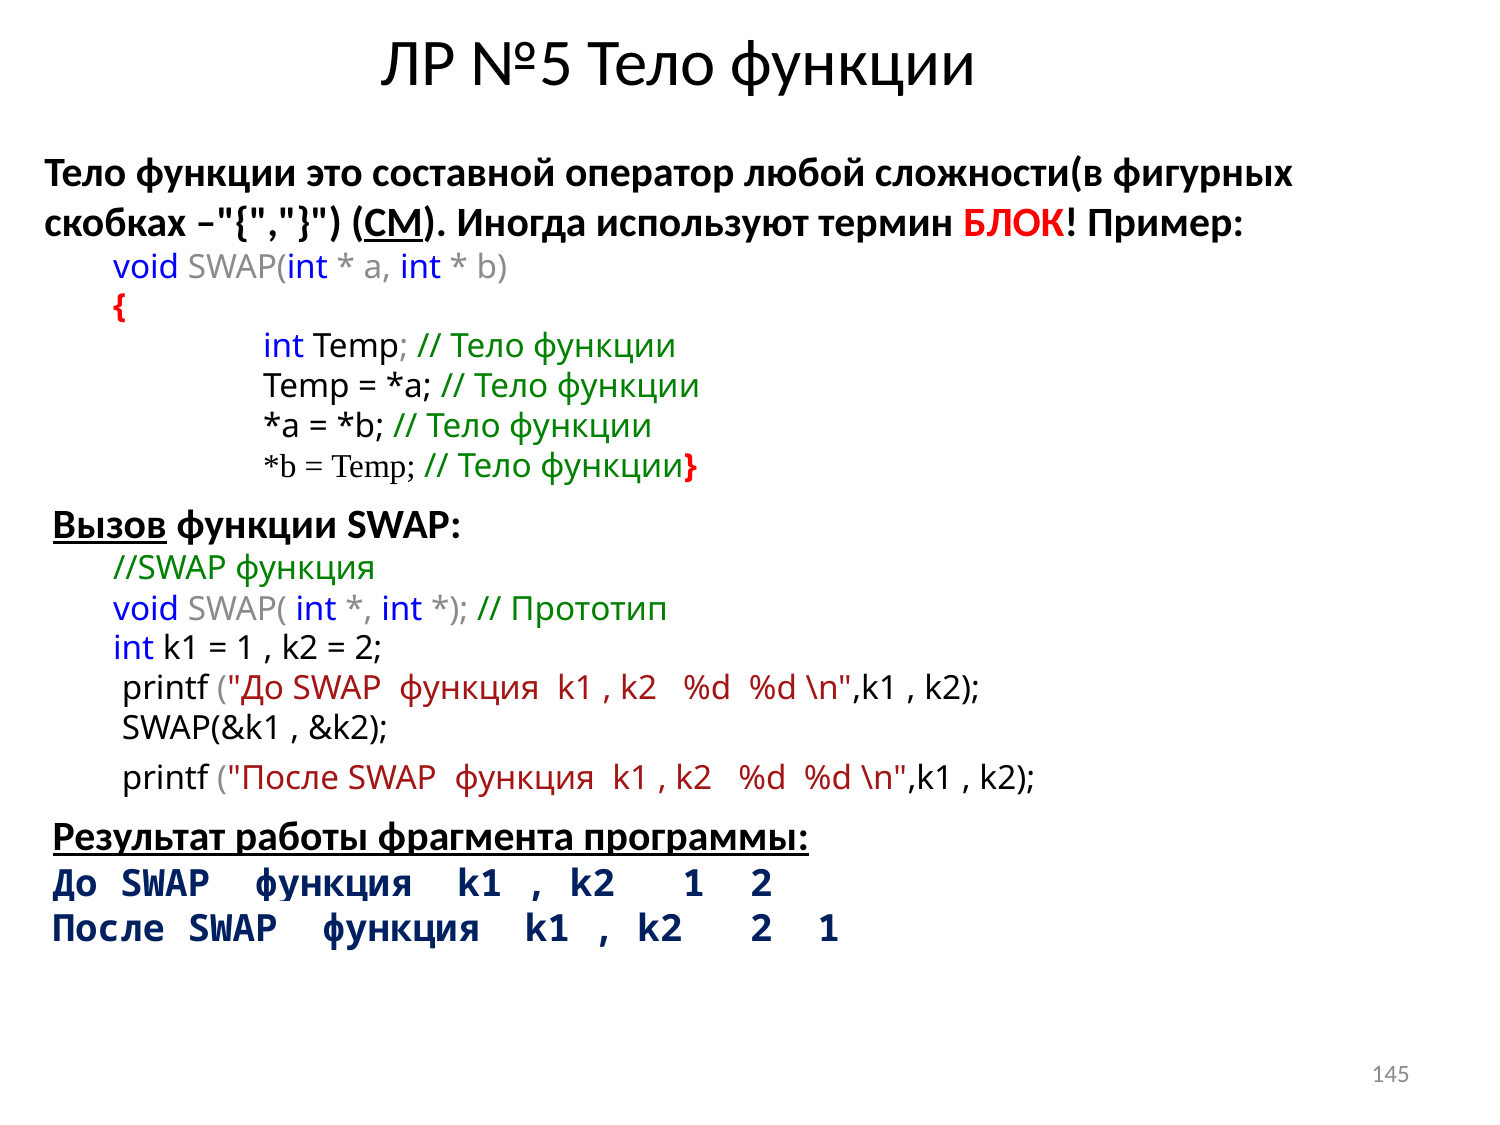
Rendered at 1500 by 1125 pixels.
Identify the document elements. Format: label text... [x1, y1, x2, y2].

text_box Тело функции это составной оператор любой сложности(в фигурных скобках –"{","}") (СМ). Иногда используют термин БЛОК! Пример: void SWAP(int * a, int * b) { int Temp; // Тело функции Temp = *a; // Тело функции *a = *b; // Тело функции *b = Temp; // Тело функции} Вызов функции SWAP: //SWAP функция void SWAP( int *, int *); // Прототип int k1 = 1 , k2 = 2; printf ("До SWAP функция k1 , k2 %d %d \n",k1 , k2); SWAP(&k1 , &k2); printf ("После SWAP функция k1 , k2 %d %d \n",k1 , k2); Результат работы фрагмента программы: До SWAP функция k1 , k2 1 2 После SWAP функция k1 , k2 2 1 [29, 137, 1453, 976]
title ЛР №5 Тело функции [242, 3, 1117, 114]
slide_number 145 [1074, 1042, 1425, 1103]
